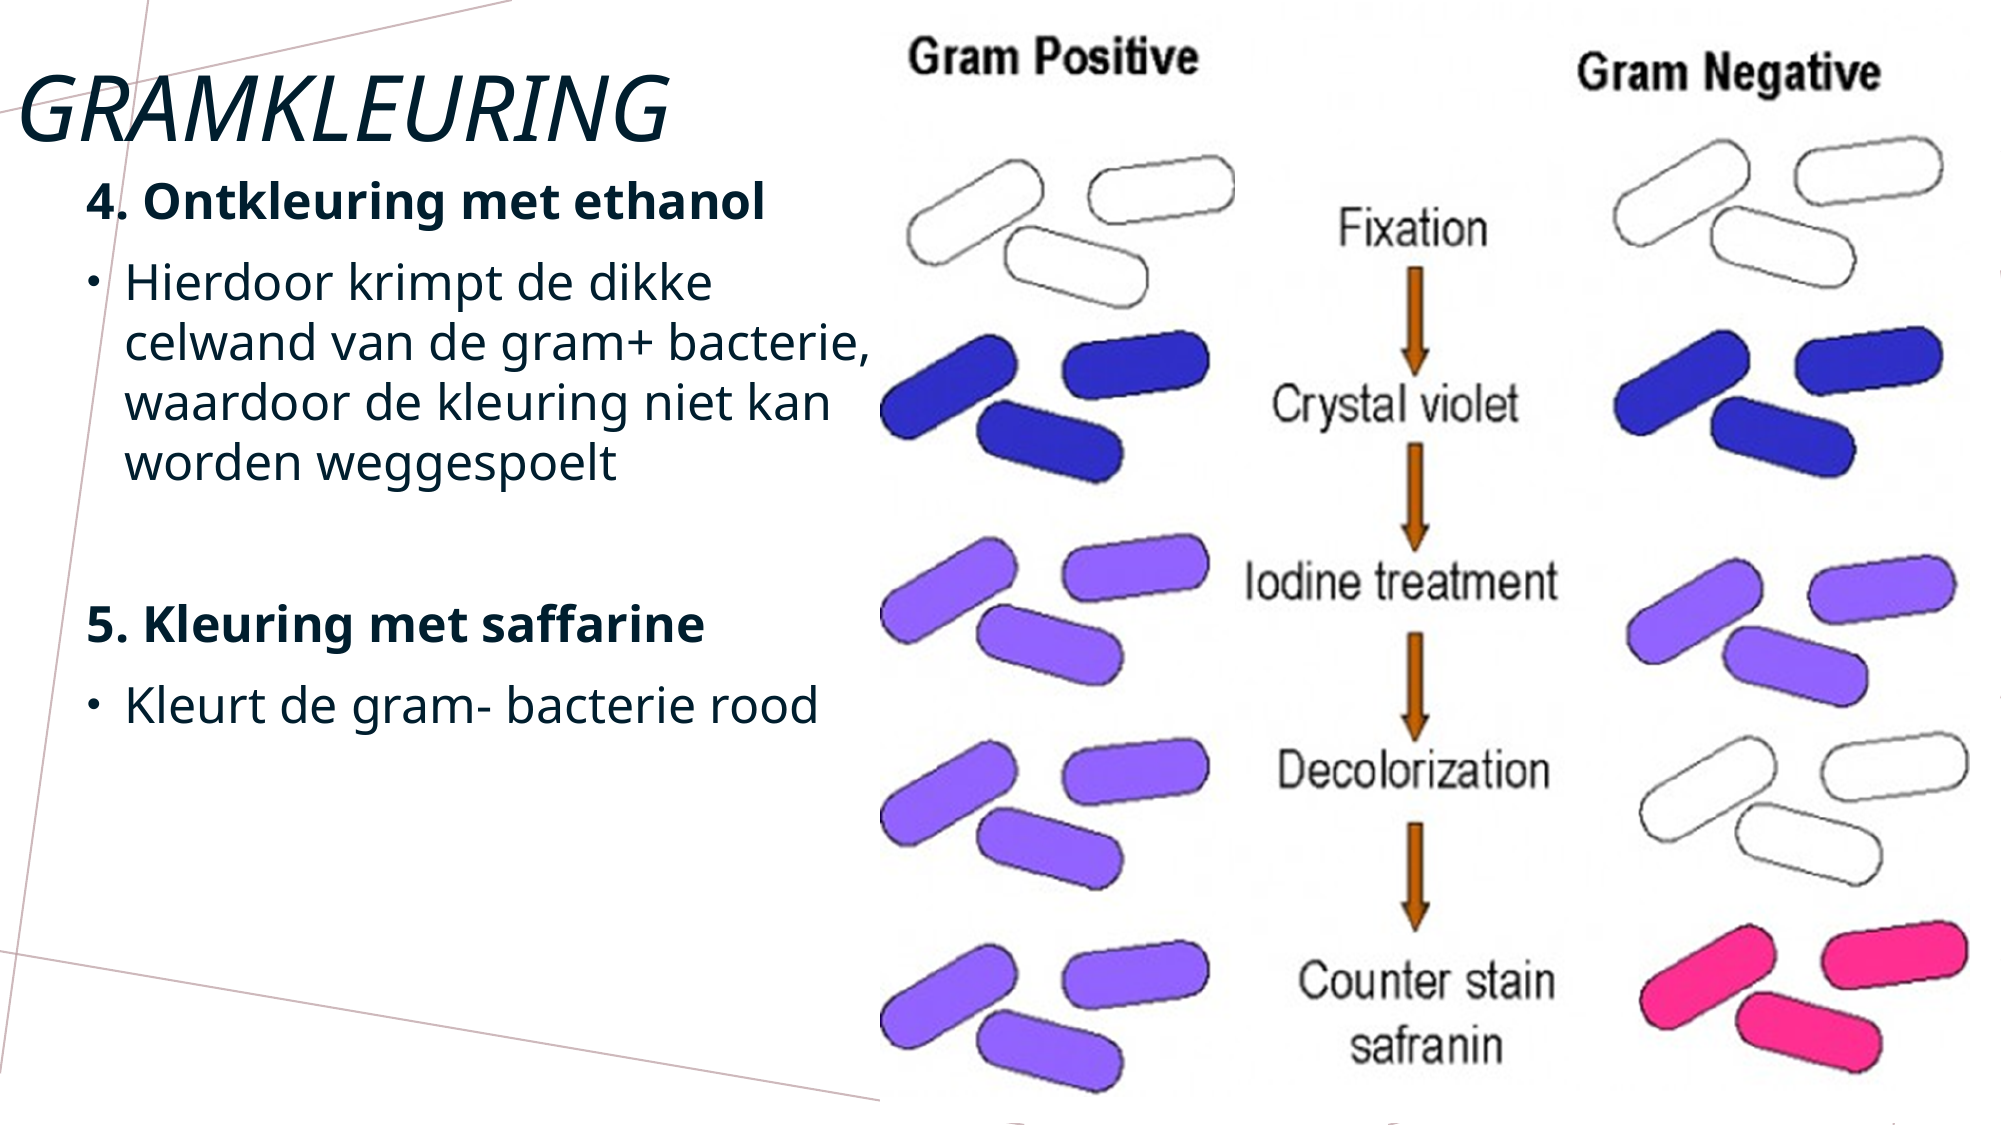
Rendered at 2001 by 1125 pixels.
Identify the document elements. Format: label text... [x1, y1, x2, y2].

list 4. Ontkleuring met ethanol Hierdoor krimpt de dikke celwand van de gram+ bacterie, waardoor de kleuring niet kan worden weggespoelt 5. Kleuring met saffarine Kleurt de gram- bacterie rood [71, 162, 880, 1069]
picture [880, 0, 2000, 1123]
title Gramkleuring [0, 0, 829, 225]
